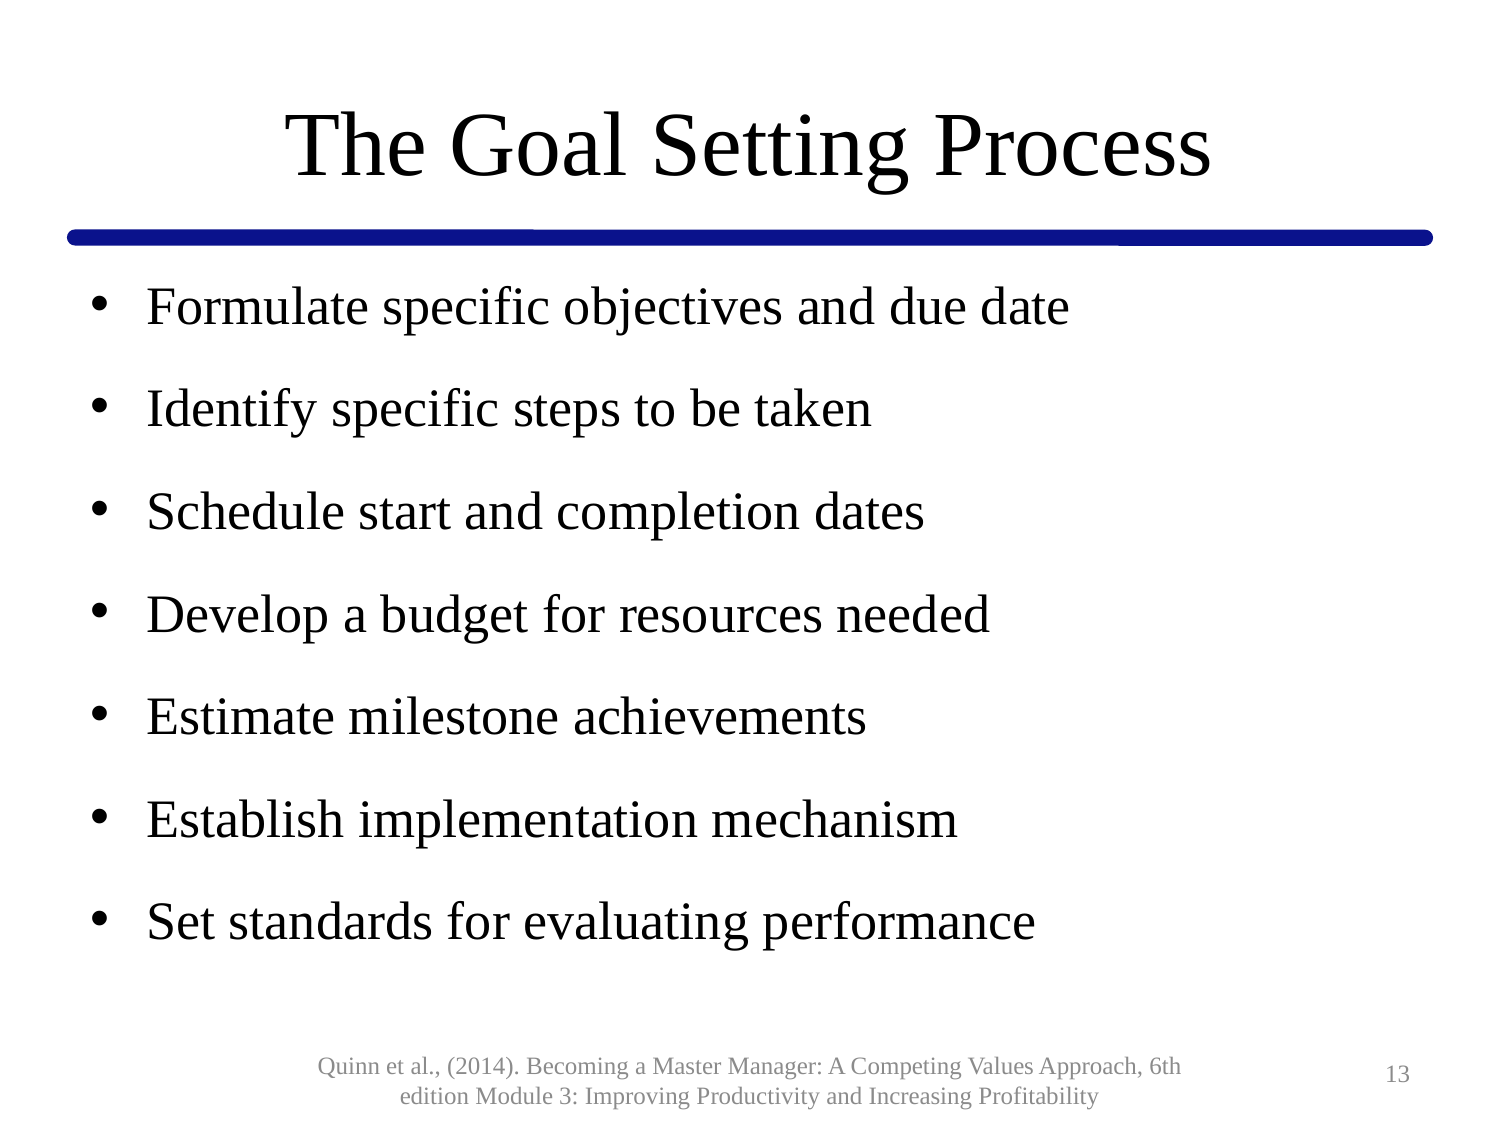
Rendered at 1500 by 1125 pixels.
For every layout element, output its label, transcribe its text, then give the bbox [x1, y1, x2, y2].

footer Quinn et al., (2014). Becoming a Master Manager: A Competing Values Approach, 6th edition Module 3: Improving Productivity and Increasing Profitability [275, 1050, 1225, 1110]
title The Goal Setting Process [75, 45, 1425, 233]
slide_number 13 [1074, 1042, 1425, 1103]
list Formulate specific objectives and due date Identify specific steps to be taken Schedule start and completion dates Develop a budget for resources needed Estimate milestone achievements Establish implementation mechanism Set standards for evaluating performance [75, 262, 1425, 1005]
